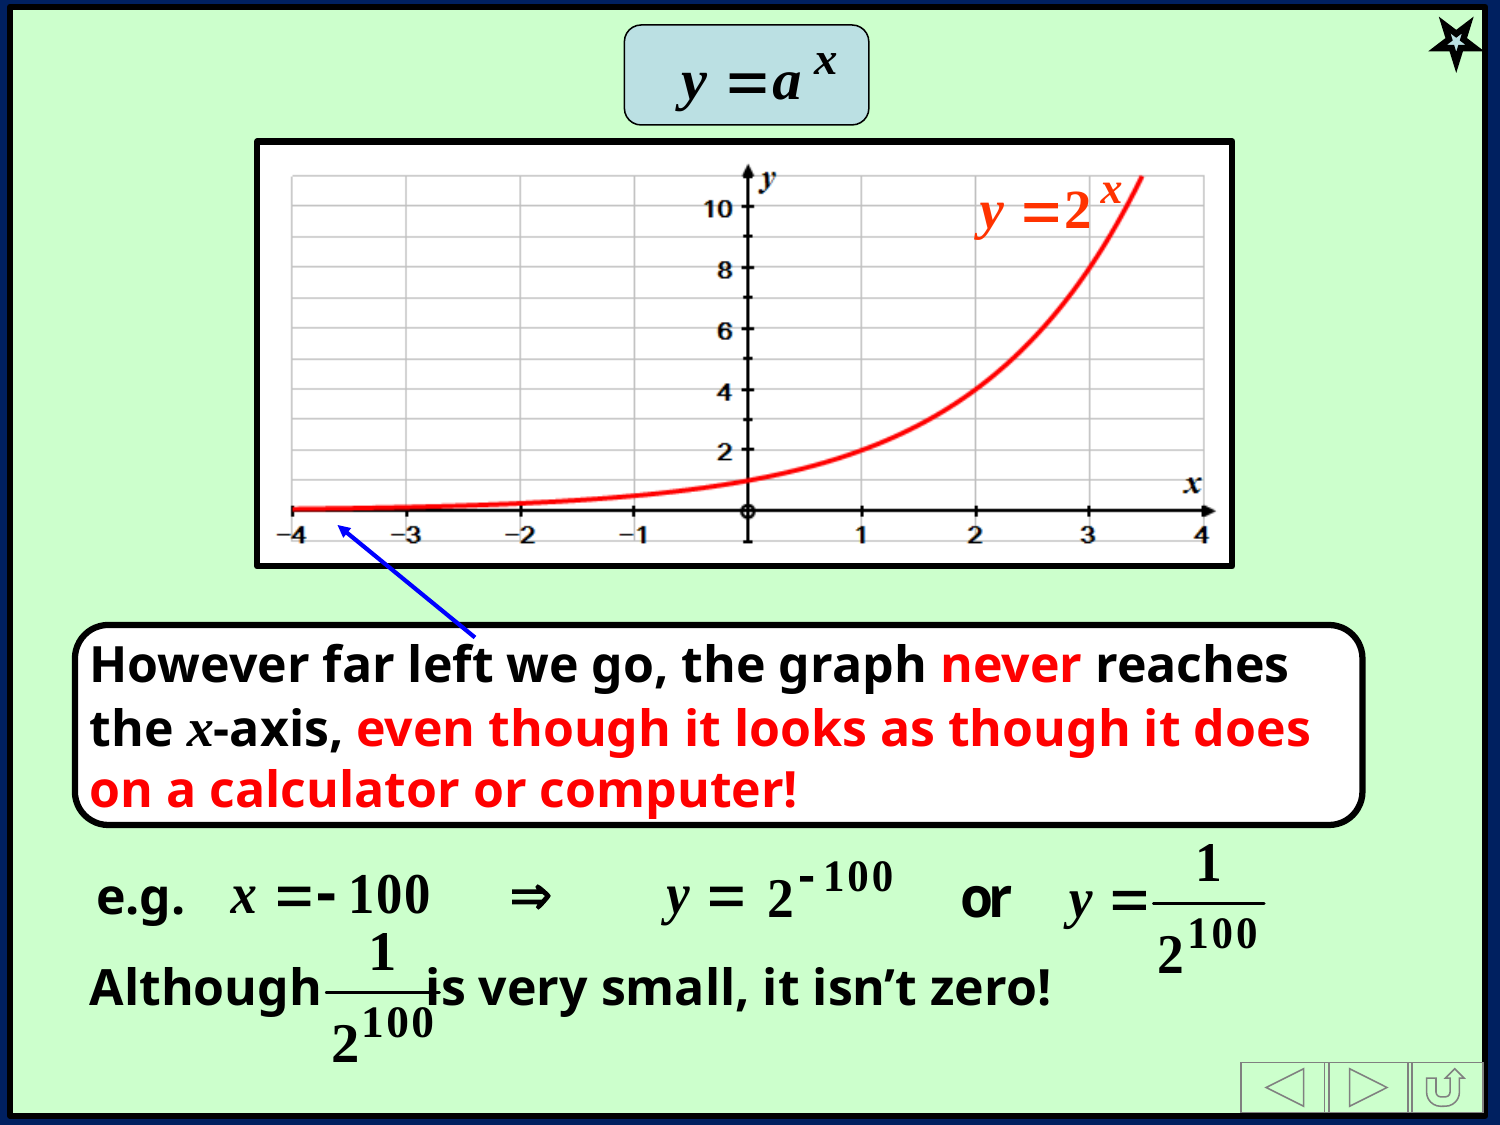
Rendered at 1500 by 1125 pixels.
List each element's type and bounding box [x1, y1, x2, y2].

text_box [1437, 24, 1475, 63]
text_box [260, 144, 1230, 564]
text_box [74, 910, 1376, 1076]
text_box [81, 856, 745, 909]
text_box [756, 821, 1276, 987]
text_box [74, 624, 1388, 826]
